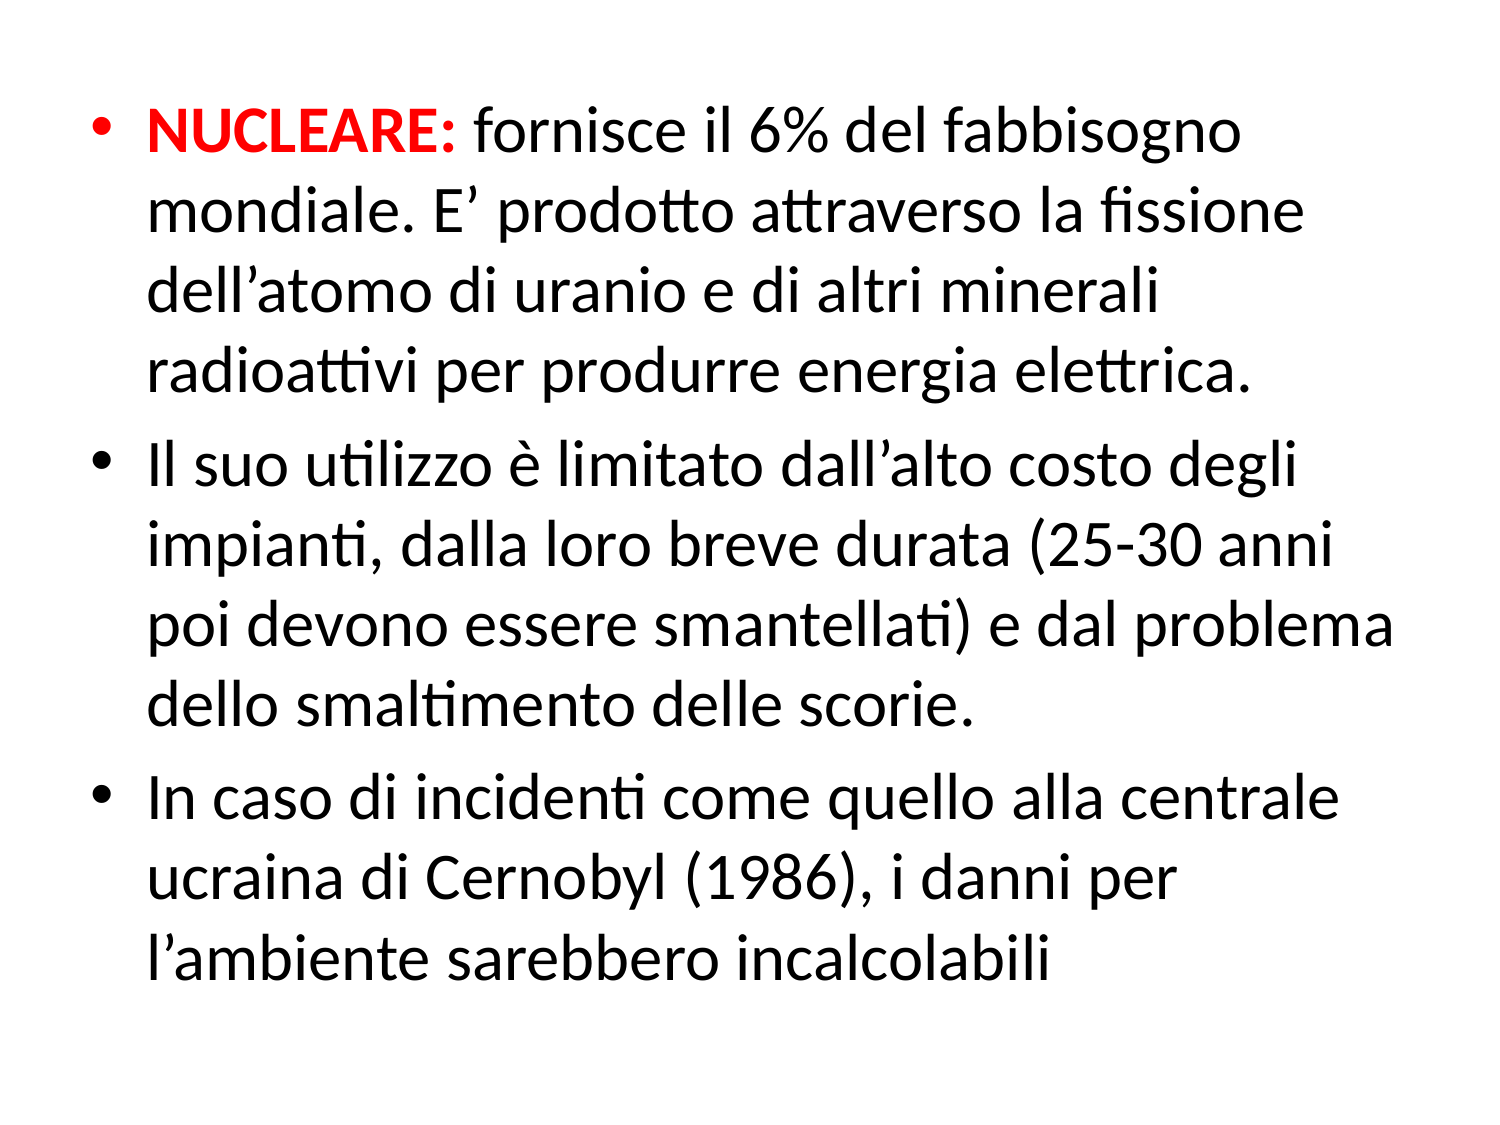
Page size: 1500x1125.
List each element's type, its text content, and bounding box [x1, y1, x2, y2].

list NUCLEARE: fornisce il 6% del fabbisogno mondiale. E’ prodotto attraverso la fissione dell’atomo di uranio e di altri minerali radioattivi per produrre energia elettrica. Il suo utilizzo è limitato dall’alto costo degli impianti, dalla loro breve durata (25-30 anni poi devono essere smantellati) e dal problema dello smaltimento delle scorie. In caso di incidenti come quello alla centrale ucraina di Cernobyl (1986), i danni per l’ambiente sarebbero incalcolabili [75, 78, 1425, 1005]
